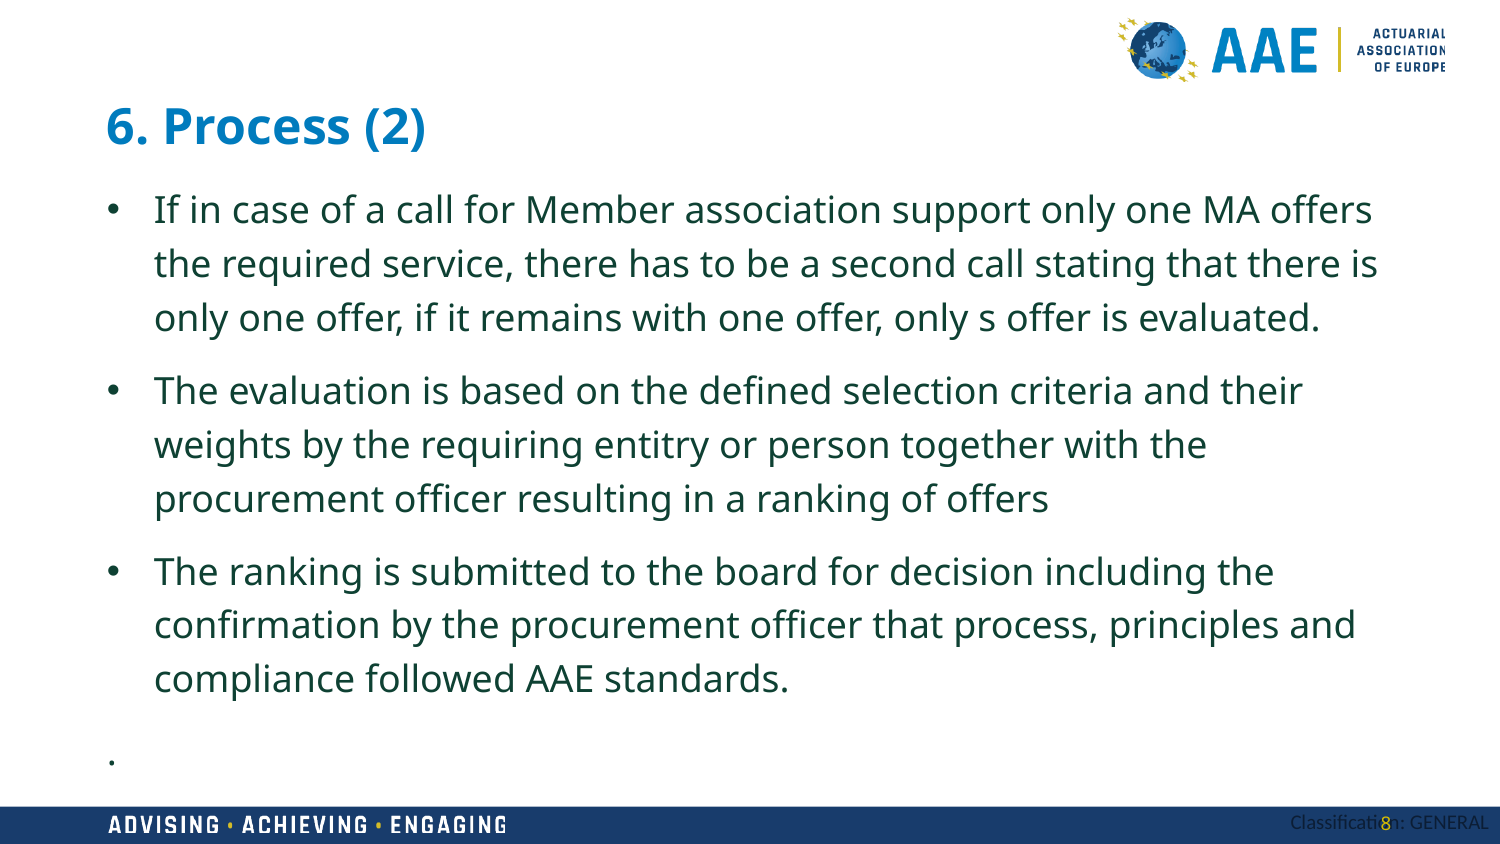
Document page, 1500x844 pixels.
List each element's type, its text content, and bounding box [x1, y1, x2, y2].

slide_number 8 [1102, 809, 1392, 842]
list If in case of a call for Member association support only one MA offers the required service, there has to be a second call stating that there is only one offer, if it remains with one offer, only s offer is evaluated. The evaluation is based on the defined selection criteria and their weights by the requiring entitry or person together with the procurement officer resulting in a ranking of offers The ranking is submitted to the board for decision including the confirmation by the procurement officer that process, principles and compliance followed AAE standards. . [106, 177, 1392, 768]
title 6. Process (2) [106, 94, 1392, 175]
